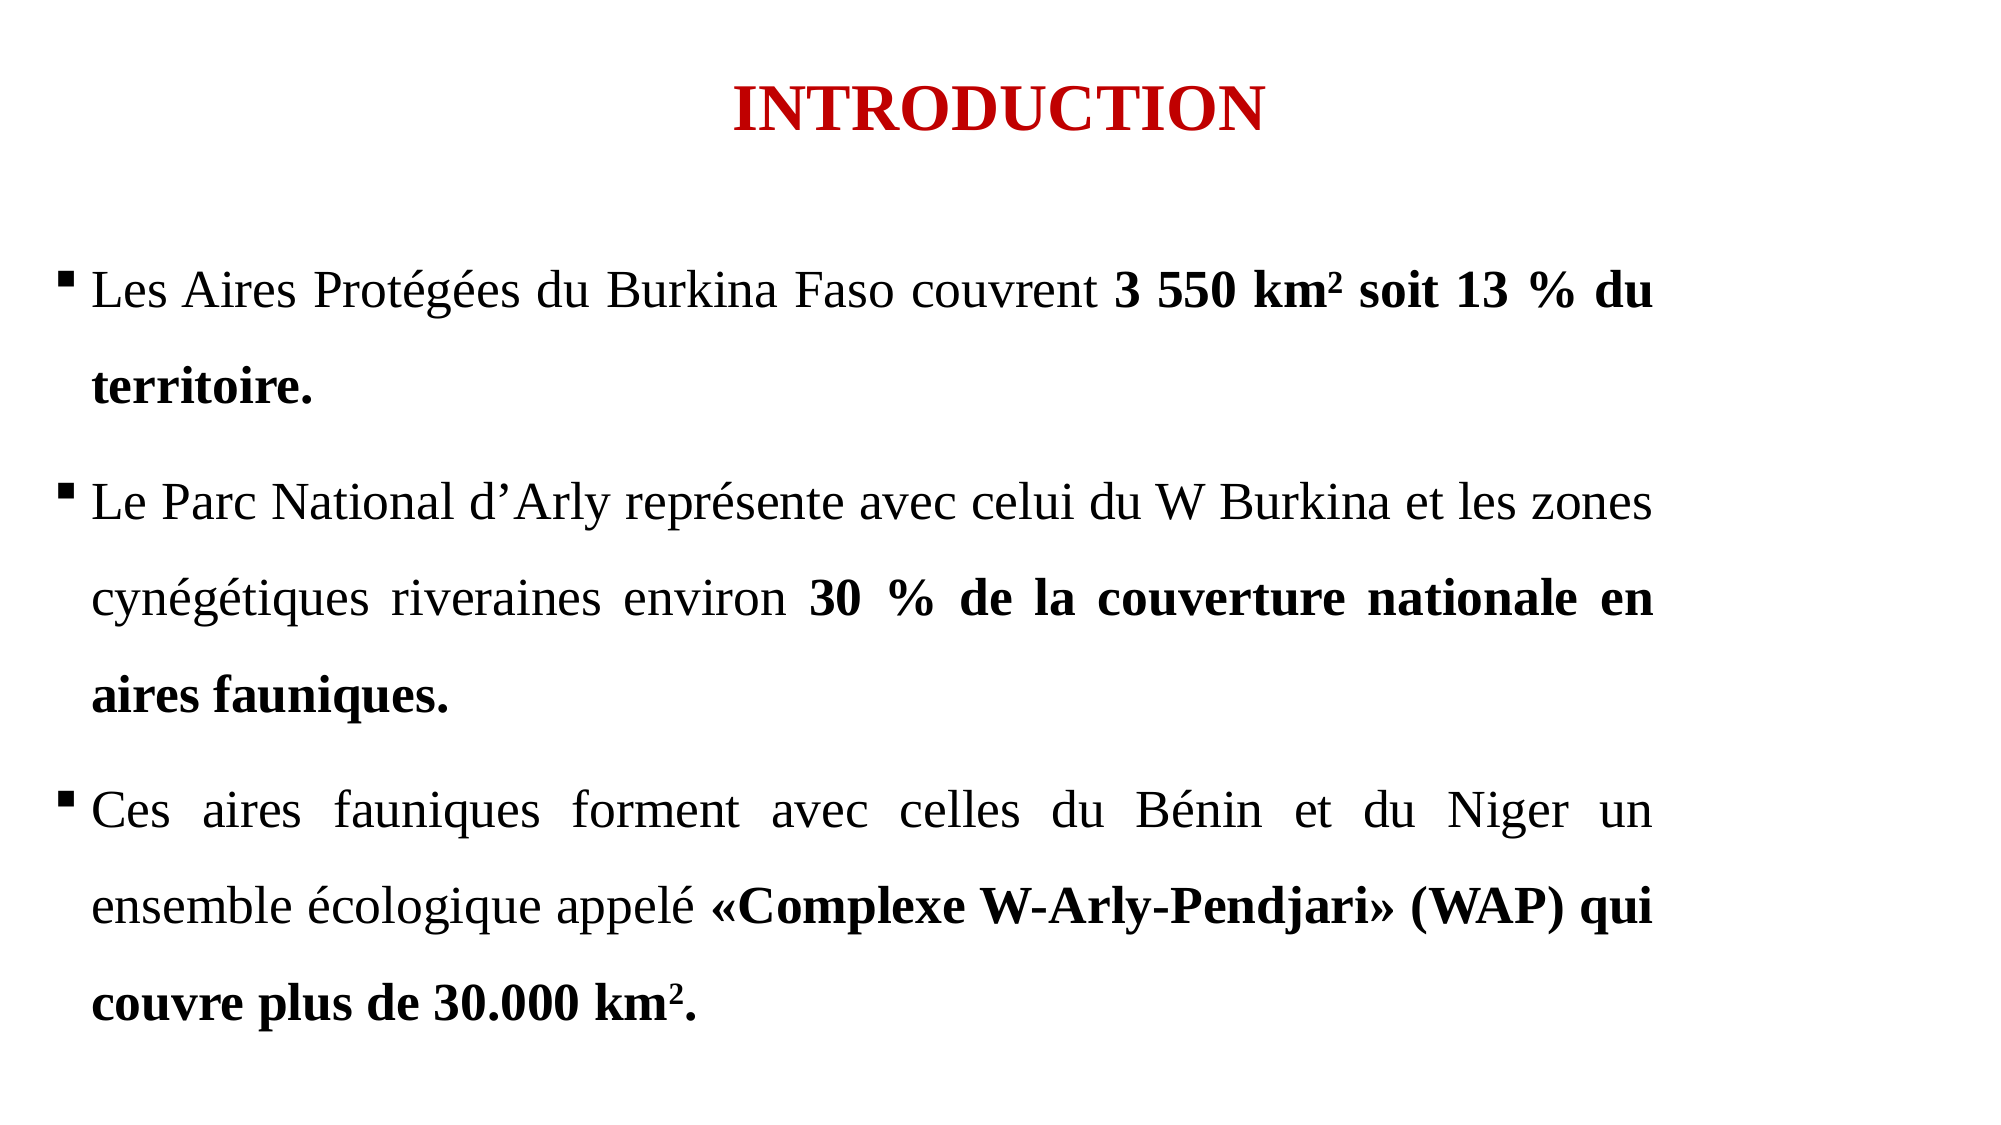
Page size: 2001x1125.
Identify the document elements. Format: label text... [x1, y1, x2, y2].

list Les Aires Protégées du Burkina Faso couvrent 3 550 km² soit 13 % du territoire. Le Parc National d’Arly représente avec celui du W Burkina et les zones cynégétiques riveraines environ 30 % de la couverture nationale en aires fauniques. Ces aires fauniques forment avec celles du Bénin et du Niger un ensemble écologique appelé «Complexe W-Arly-Pendjari» (WAP) qui couvre plus de 30.000 km2. [39, 214, 1670, 1040]
title INTRODUCTION [137, 40, 1863, 178]
